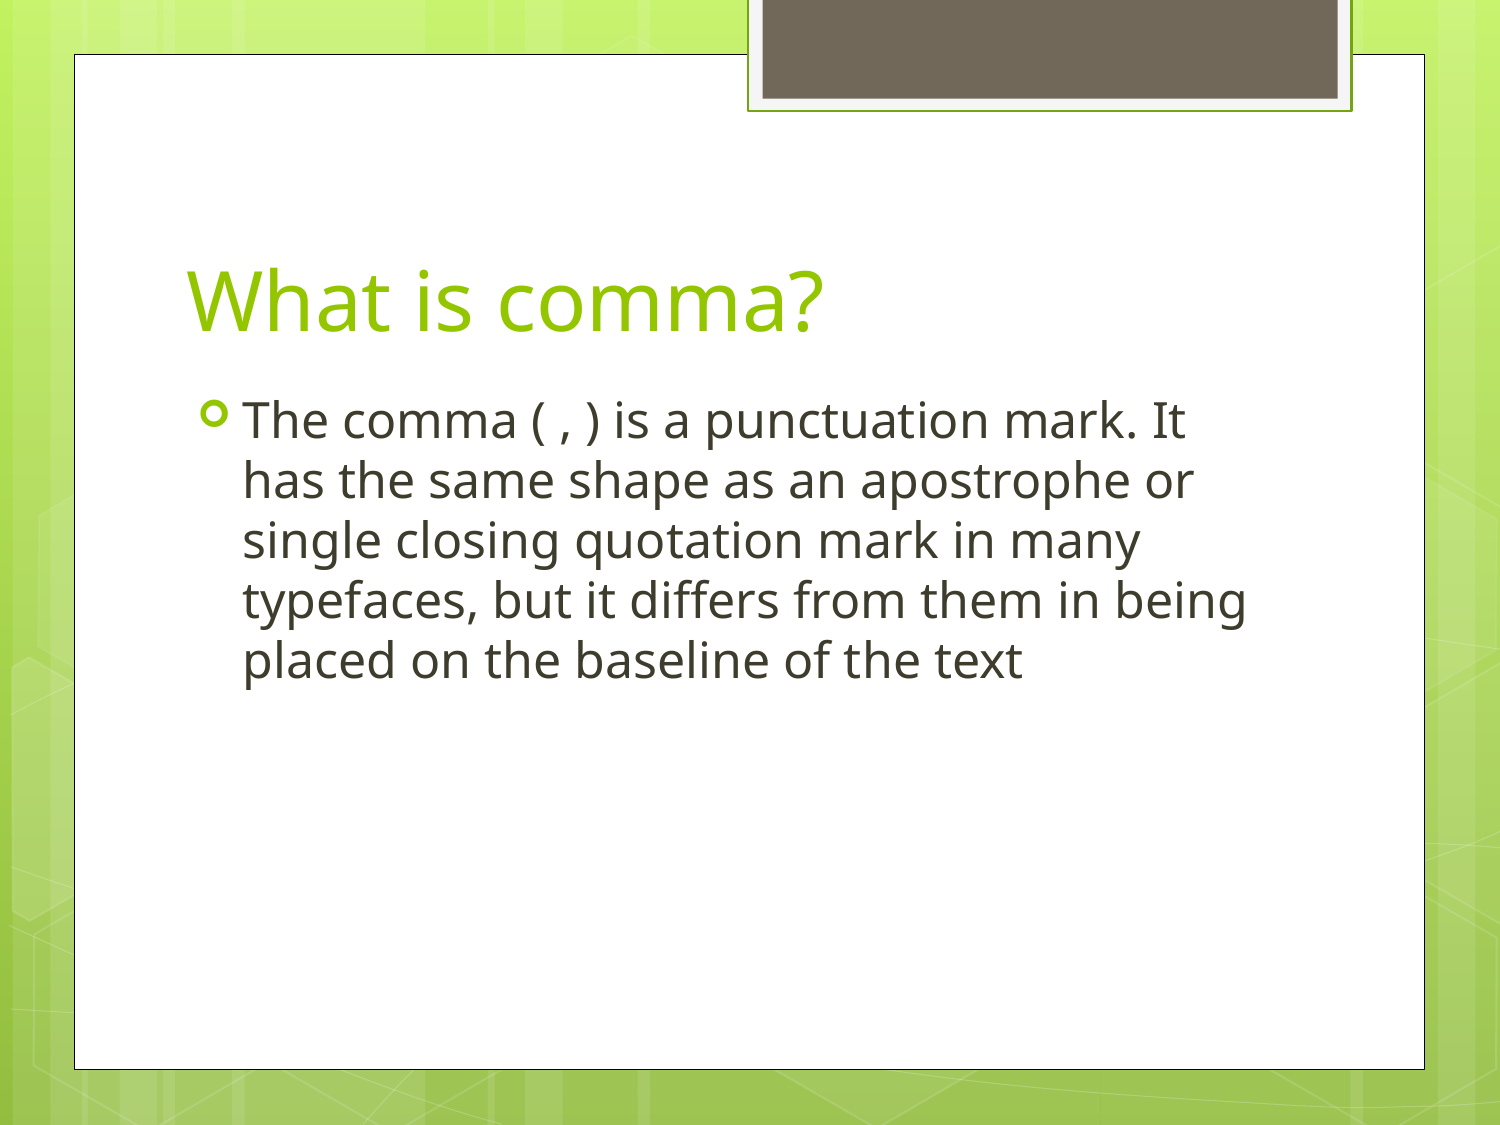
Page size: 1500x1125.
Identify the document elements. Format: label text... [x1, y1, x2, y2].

list The comma ( , ) is a punctuation mark. It has the same shape as an apostrophe or single closing quotation mark in many typefaces, but it differs from them in being placed on the baseline of the text [171, 381, 1283, 957]
title What is comma? [171, 168, 1324, 357]
